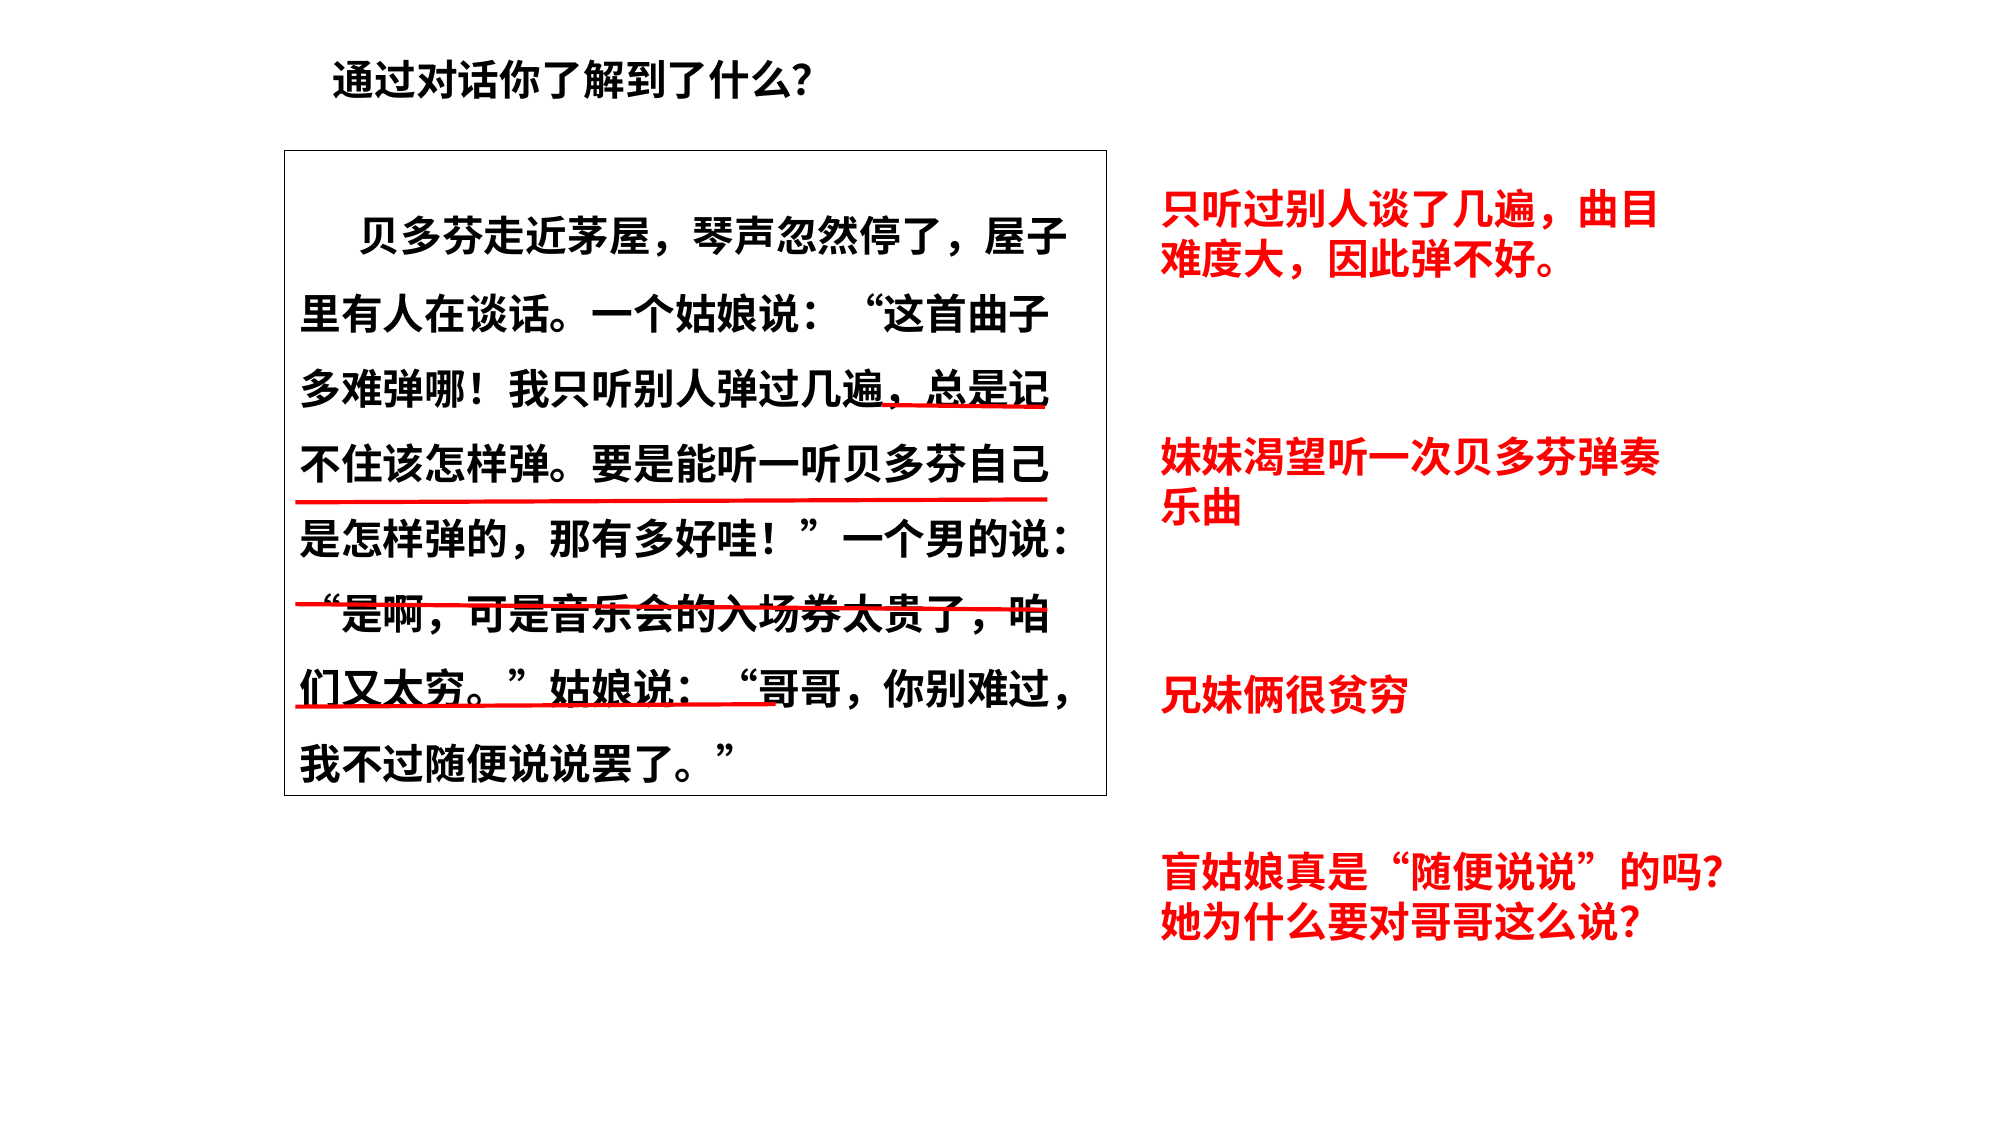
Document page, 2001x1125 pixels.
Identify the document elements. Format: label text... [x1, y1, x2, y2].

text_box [295, 604, 1048, 610]
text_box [295, 499, 1048, 503]
text_box 通过对话你了解到了什么？ [317, 45, 1045, 111]
text_box 只听过别人谈了几遍，曲目难度大，因此弹不好。 [1145, 175, 1706, 291]
text_box 妹妹渴望听一次贝多芬弹奏乐曲 [1145, 423, 1679, 539]
text_box 兄妹俩很贫穷 [1145, 661, 1609, 727]
text_box 贝多芬走近茅屋，琴声忽然停了，屋子里有人在谈话。一个姑娘说：“这首曲子多难弹哪！我只听别人弹过几遍，总是记不住该怎样弹。要是能听一听贝多芬自己是怎样弹的，那有多好哇！”一个男的说：“是啊，可是音乐会的入场券太贵了，咱们又太穷。”姑娘说：“哥哥，你别难过，我不过随便说说罢了。” [284, 150, 1107, 796]
text_box 盲姑娘真是“随便说说”的吗？她为什么要对哥哥这么说？ [1145, 838, 1789, 954]
